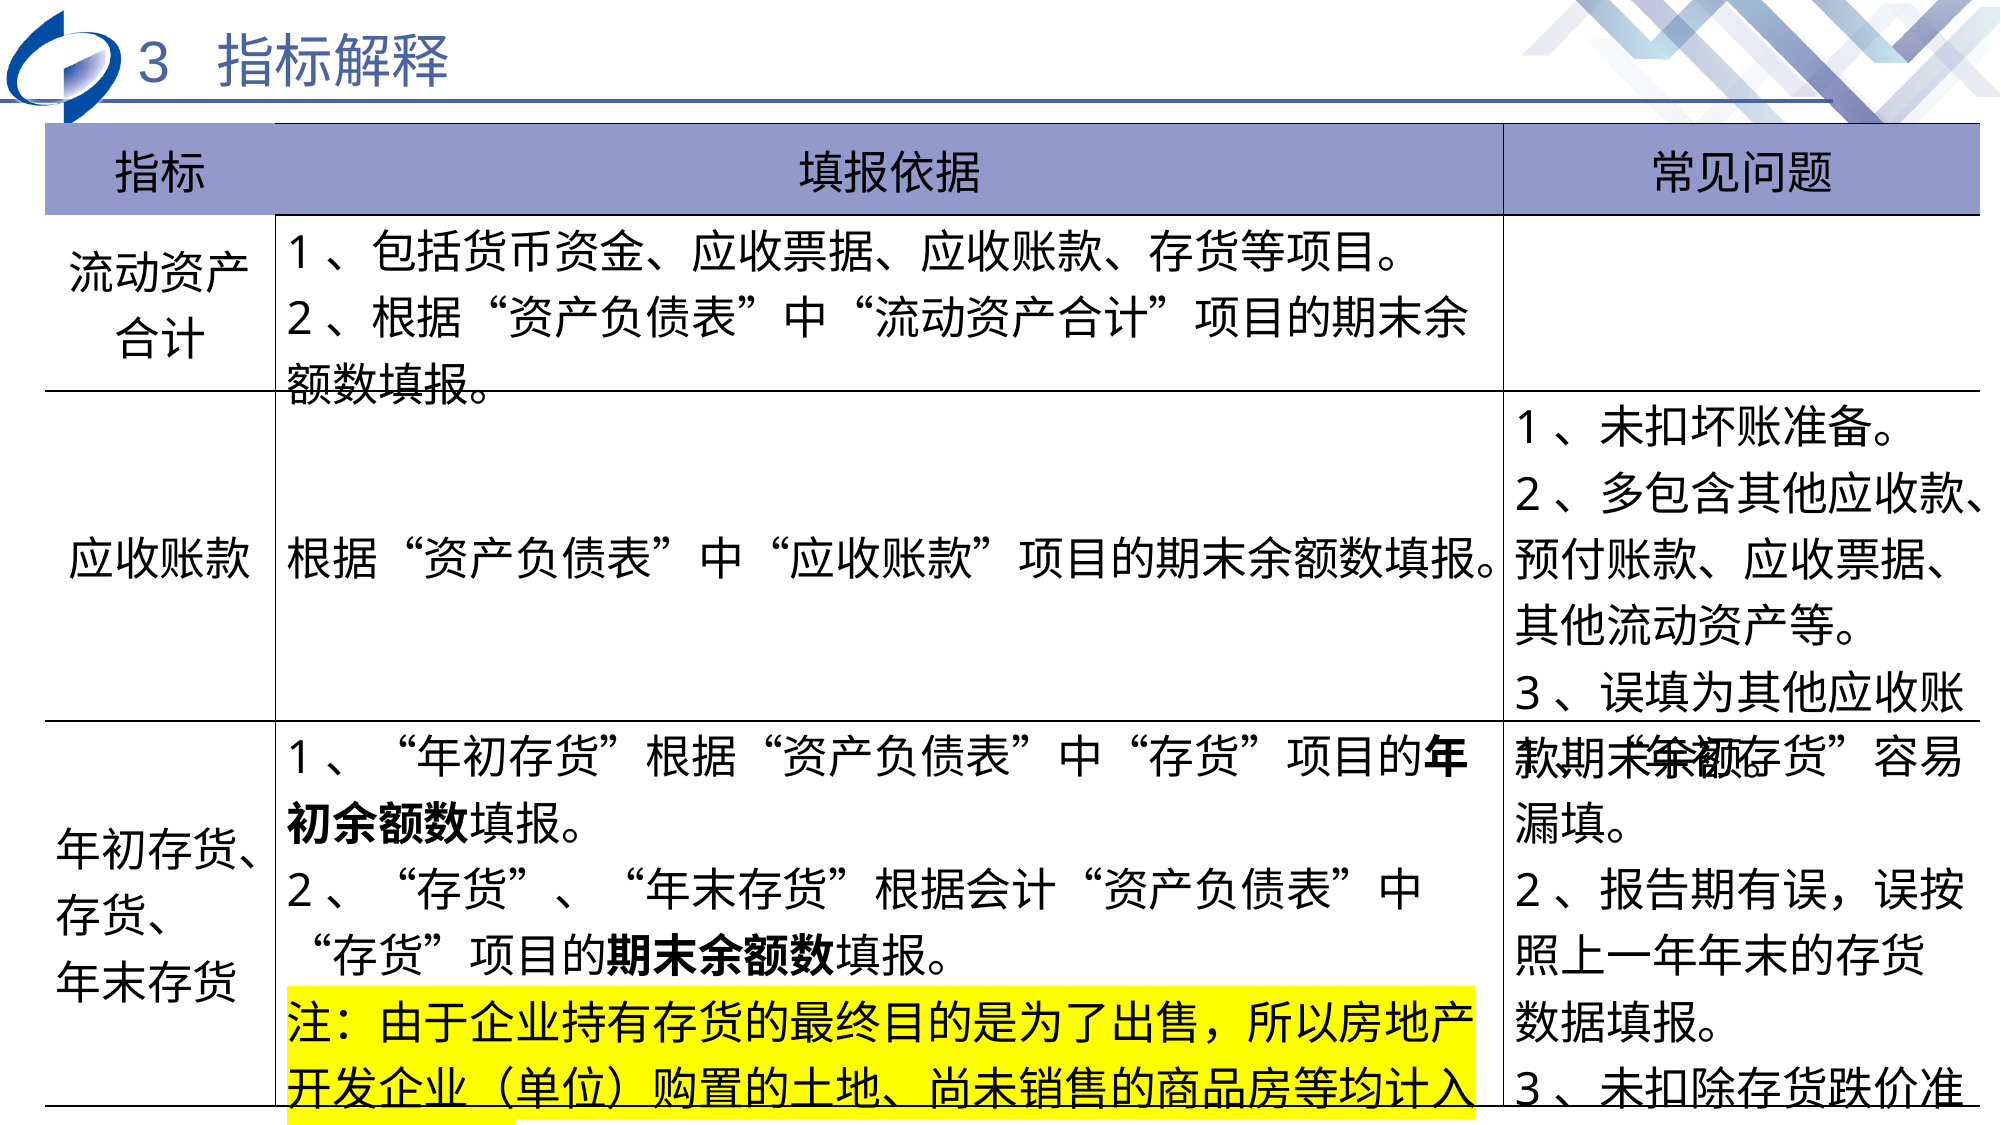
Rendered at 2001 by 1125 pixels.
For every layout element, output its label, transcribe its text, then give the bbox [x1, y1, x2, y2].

table_cell 年初存货、存货、 年末存货 [45, 722, 275, 1105]
table_cell 根据“资产负债表”中“应收账款”项目的期末余额数填报。 [276, 392, 1503, 720]
table_cell 1、未扣坏账准备。 2、多包含其他应收款、预付账款、应收票据、其他流动资产等。 3、误填为其他应收账款期末余额。 [1504, 392, 1980, 720]
picture [1412, 0, 2000, 166]
table_cell [1504, 216, 1980, 390]
table_cell 流动资产合计 [45, 215, 275, 390]
table_cell 应收账款 [45, 392, 275, 720]
picture [4, 9, 123, 128]
table_header 填报依据 [275, 124, 1503, 214]
table_cell 1、包括货币资金、应收票据、应收账款、存货等项目。 2、根据“资产负债表”中“流动资产合计”项目的期末余额数填报。 [276, 216, 1503, 390]
text_box 3 指标解释 [122, 0, 804, 100]
table_header 指标 [45, 123, 275, 215]
table_cell 1、“年初存货”容易漏填。 2、报告期有误，误按照上一年年末的存货数据填报。 3、未扣除存货跌价准备。 [1504, 722, 1980, 1105]
table_header 常见问题 [1504, 166, 1980, 214]
table_cell 1、“年初存货”根据“资产负债表”中“存货”项目的年初余额数填报。 2、“存货”、“年末存货”根据会计“资产负债表”中“存货”项目的期末余额数填报。 注：由于企业持有存货的最终目的是为了出售，所以房地产开发企业（单位）购置的土地、尚未销售的商品房等均计入“存货”。 [276, 722, 1503, 1105]
